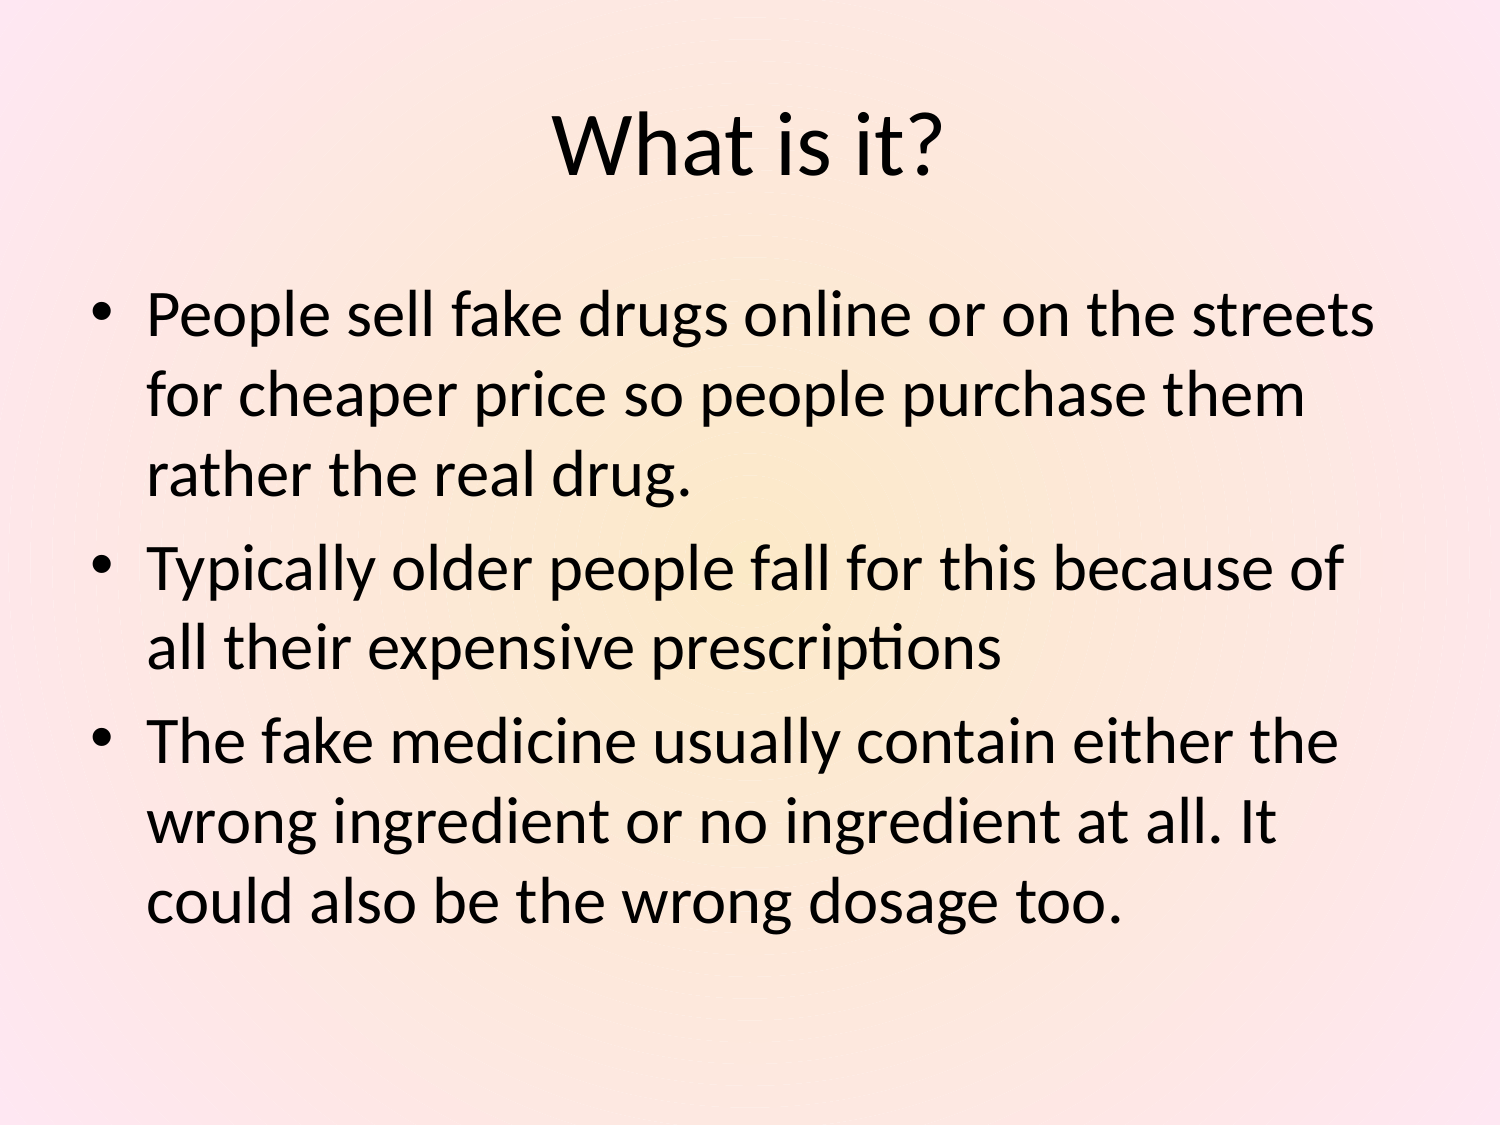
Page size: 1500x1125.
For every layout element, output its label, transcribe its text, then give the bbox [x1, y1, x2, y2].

list People sell fake drugs online or on the streets for cheaper price so people purchase them rather the real drug. Typically older people fall for this because of all their expensive prescriptions The fake medicine usually contain either the wrong ingredient or no ingredient at all. It could also be the wrong dosage too. [75, 262, 1425, 1005]
title What is it? [75, 45, 1425, 233]
